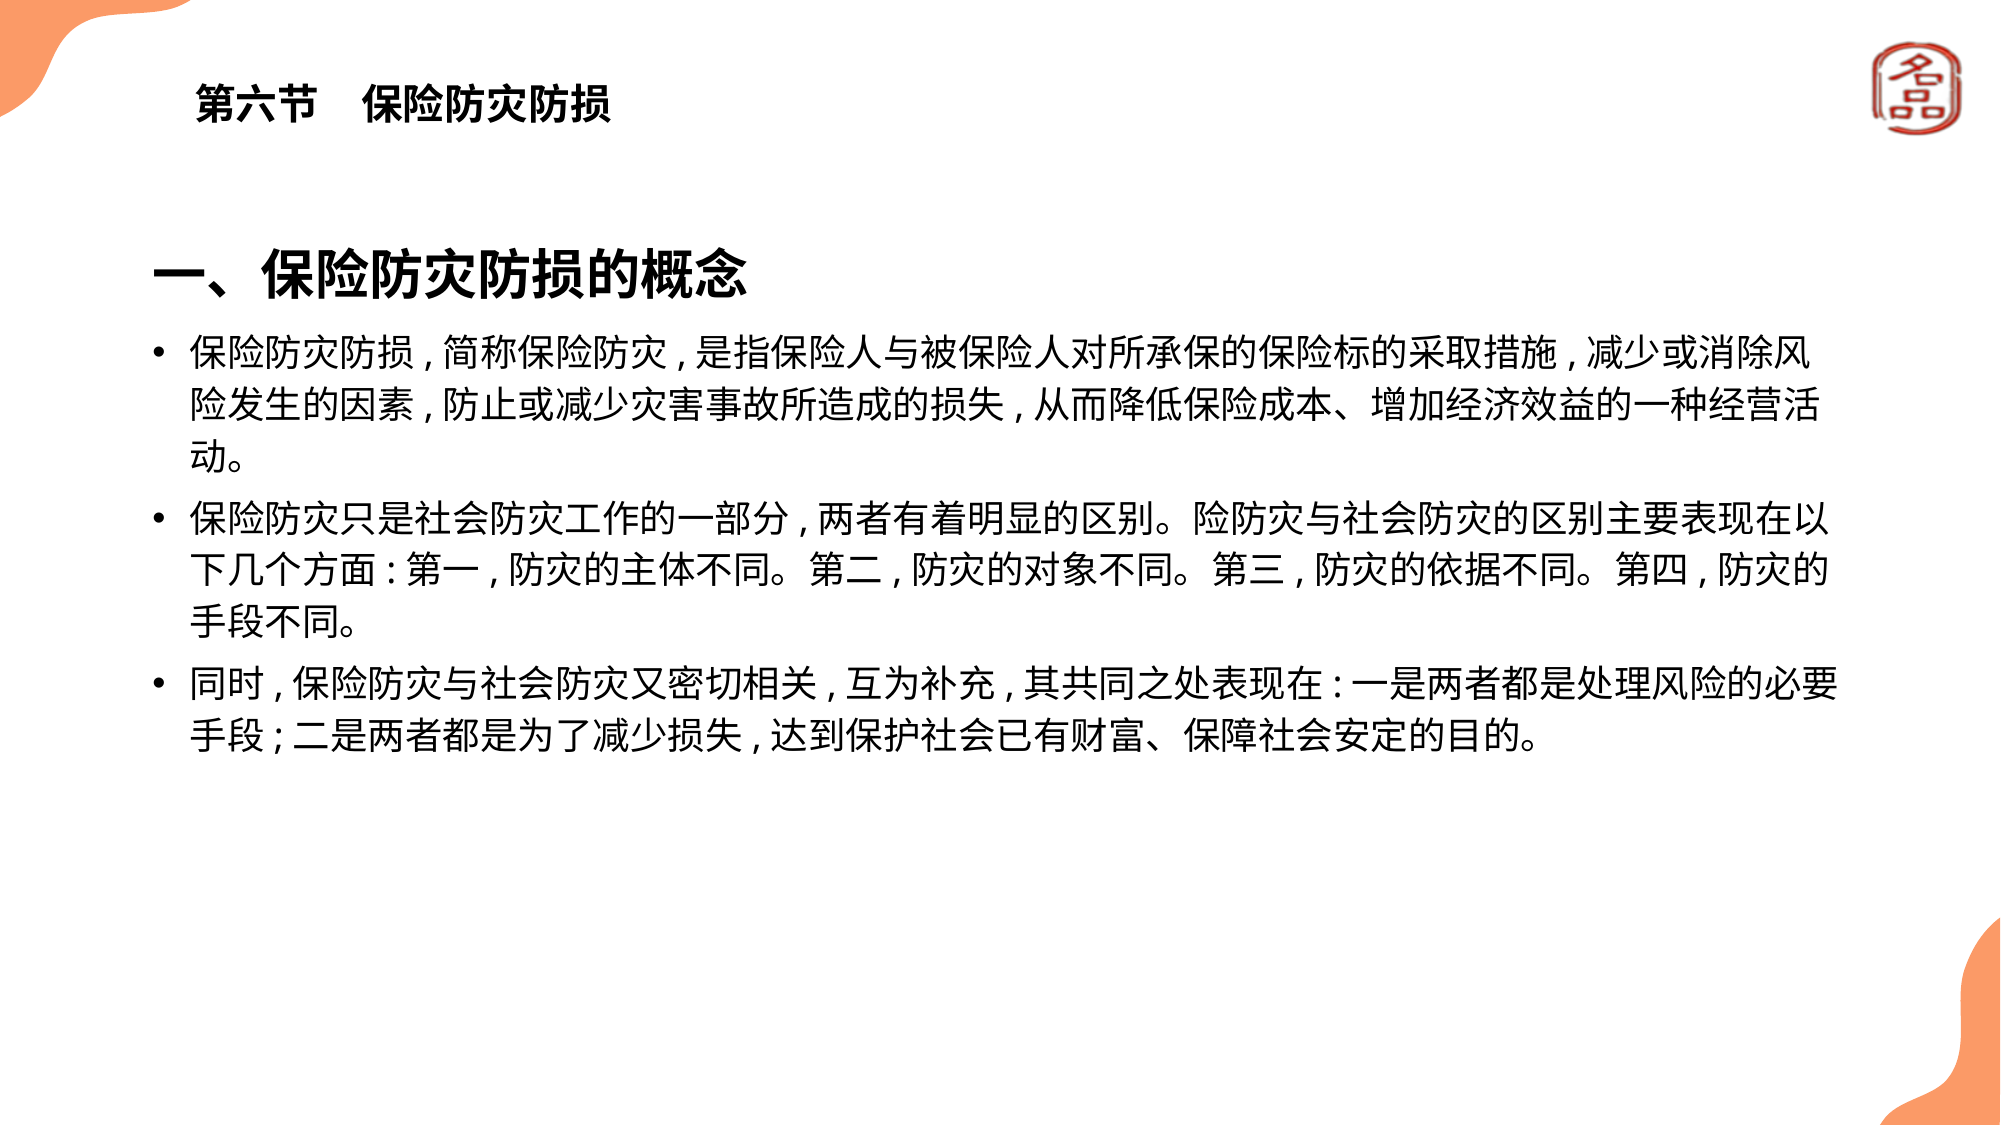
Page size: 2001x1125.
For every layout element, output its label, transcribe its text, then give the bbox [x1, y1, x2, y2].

title 第六节 保险防灾防损 [137, 60, 1863, 152]
picture [1861, 10, 1990, 147]
list 一、保险防灾防损的概念 保险防灾防损,简称保险防灾,是指保险人与被保险人对所承保的保险标的采取措施,减少或消除风险发生的因素,防止或减少灾害事故所造成的损失,从而降低保险成本、增加经济效益的一种经营活动。 保险防灾只是社会防灾工作的一部分,两者有着明显的区别。险防灾与社会防灾的区别主要表现在以下几个方面:第一,防灾的主体不同。第二,防灾的对象不同。第三,防灾的依据不同。第四,防灾的手段不同。 同时,保险防灾与社会防灾又密切相关,互为补充,其共同之处表现在:一是两者都是处理风险的必要手段;二是两者都是为了减少损失,达到保护社会已有财富、保障社会安定的目的。 [137, 217, 1863, 1031]
